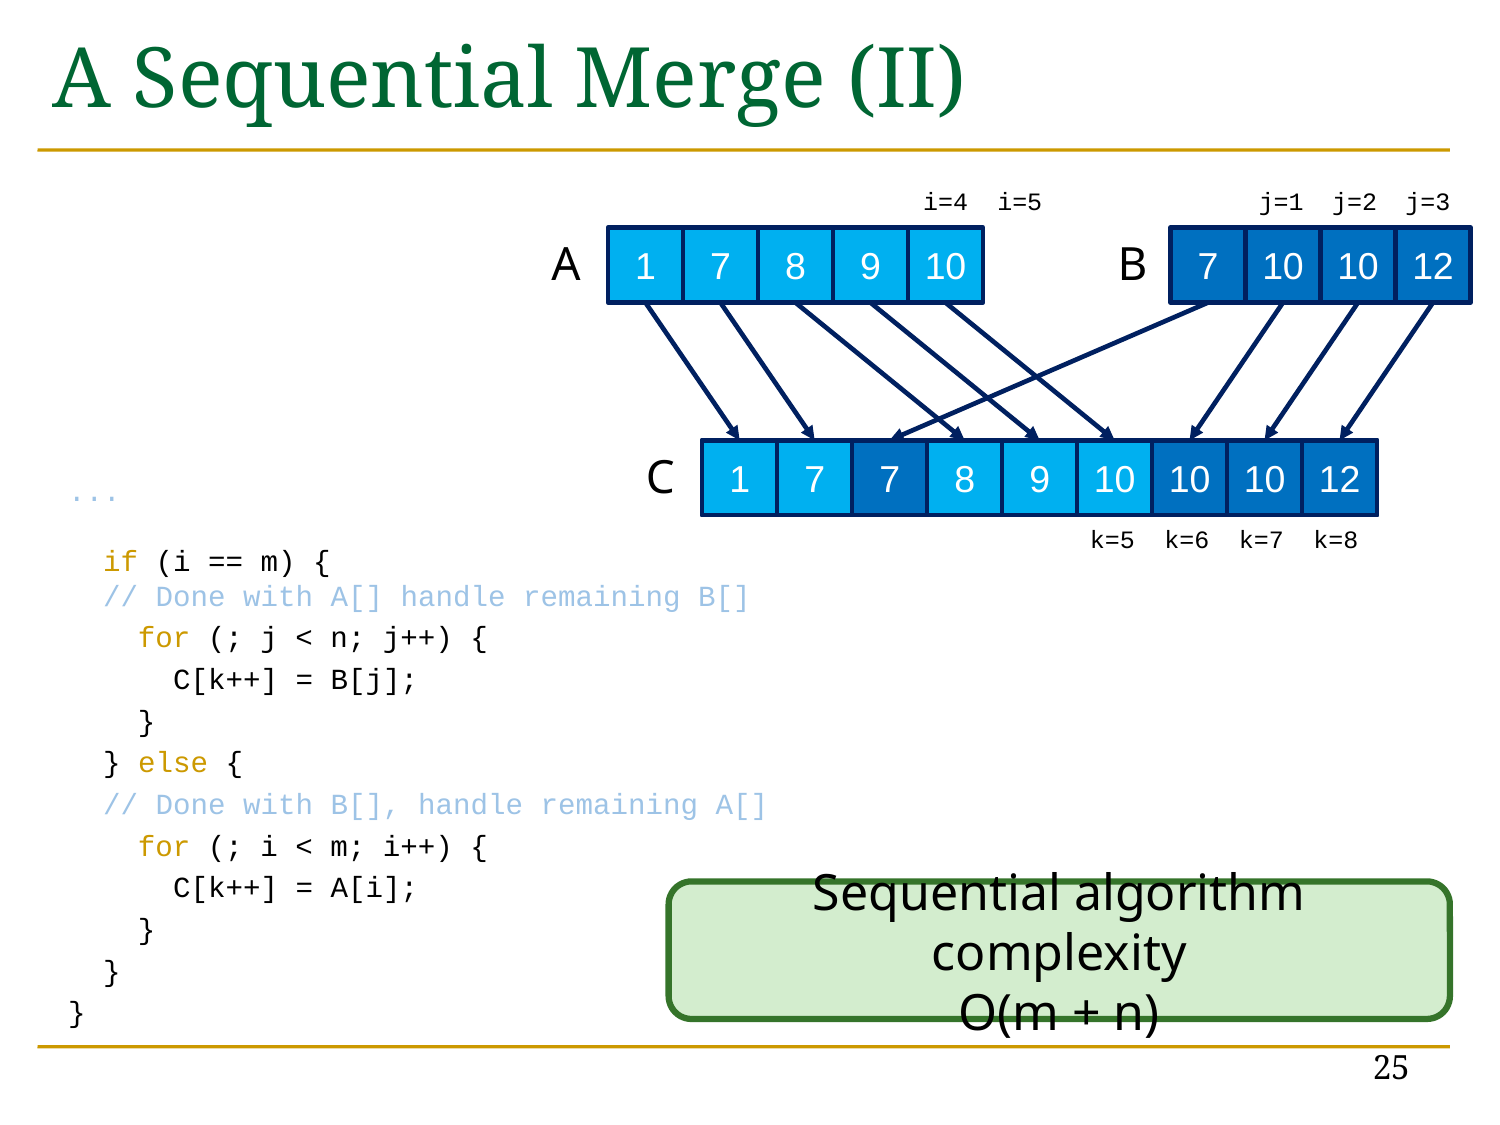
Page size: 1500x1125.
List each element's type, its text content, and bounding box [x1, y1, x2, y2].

text_box k=7 [1224, 523, 1298, 561]
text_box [1264, 302, 1337, 441]
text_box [945, 302, 1115, 441]
title A Sequential Merge (II) [37, 0, 1451, 150]
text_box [795, 302, 868, 441]
text_box B [1102, 227, 1163, 298]
text_box 10 [1320, 227, 1395, 300]
text_box j=2 [1317, 177, 1390, 223]
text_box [870, 302, 943, 441]
text_box 12 [1395, 227, 1471, 303]
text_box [645, 302, 718, 441]
text_box j=1 [1244, 177, 1317, 223]
slide_number 25 [1074, 1023, 1426, 1100]
text_box A [536, 227, 596, 298]
text_box k=5 [1075, 523, 1149, 561]
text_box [720, 302, 793, 441]
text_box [1116, 302, 1187, 441]
text_box 10 [907, 227, 983, 299]
text_box i=4 [908, 177, 983, 223]
text_box ... if (i == m) { // Done with A[] handle remaining B[] for (; j < n; j++) { C[k++] = B[j]; } } else { // Done with B[], handle remaining A[] for (; i < m; i++) { C[k++] = A[i]; } } } [53, 359, 835, 1035]
text_box 7 [682, 227, 757, 300]
text_box 1 [607, 227, 682, 303]
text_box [1339, 302, 1434, 441]
text_box 9 [832, 227, 907, 300]
text_box 7 [1170, 227, 1245, 300]
text_box Sequential algorithm complexity O(m + n) [666, 879, 1453, 1022]
text_box i=5 [983, 177, 1058, 223]
text_box j=3 [1390, 177, 1466, 223]
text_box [701, 448, 1378, 516]
text_box C [631, 440, 690, 510]
text_box k=8 [1298, 523, 1374, 561]
text_box 10 [1245, 227, 1320, 300]
text_box k=6 [1149, 523, 1224, 561]
text_box 8 [757, 227, 832, 300]
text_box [1189, 302, 1262, 441]
